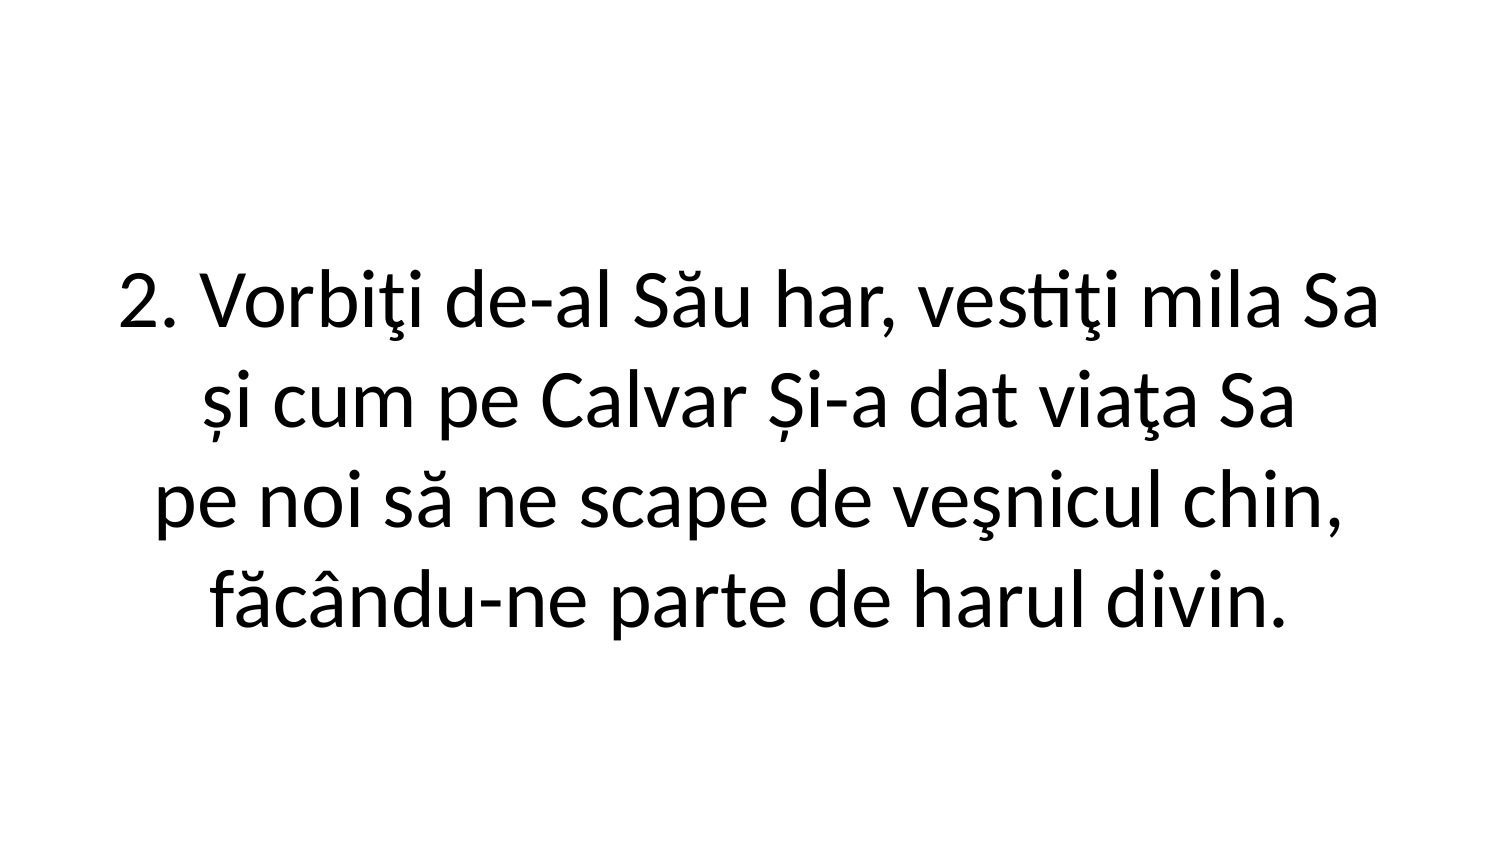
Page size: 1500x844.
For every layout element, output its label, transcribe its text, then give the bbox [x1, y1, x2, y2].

text_box 2. Vorbiţi de-al Său har, vestiţi mila Sa și cum pe Calvar Și-a dat viaţa Sa pe noi să ne scape de veşnicul chin, făcându-ne parte de harul divin. [102, 192, 1398, 652]
